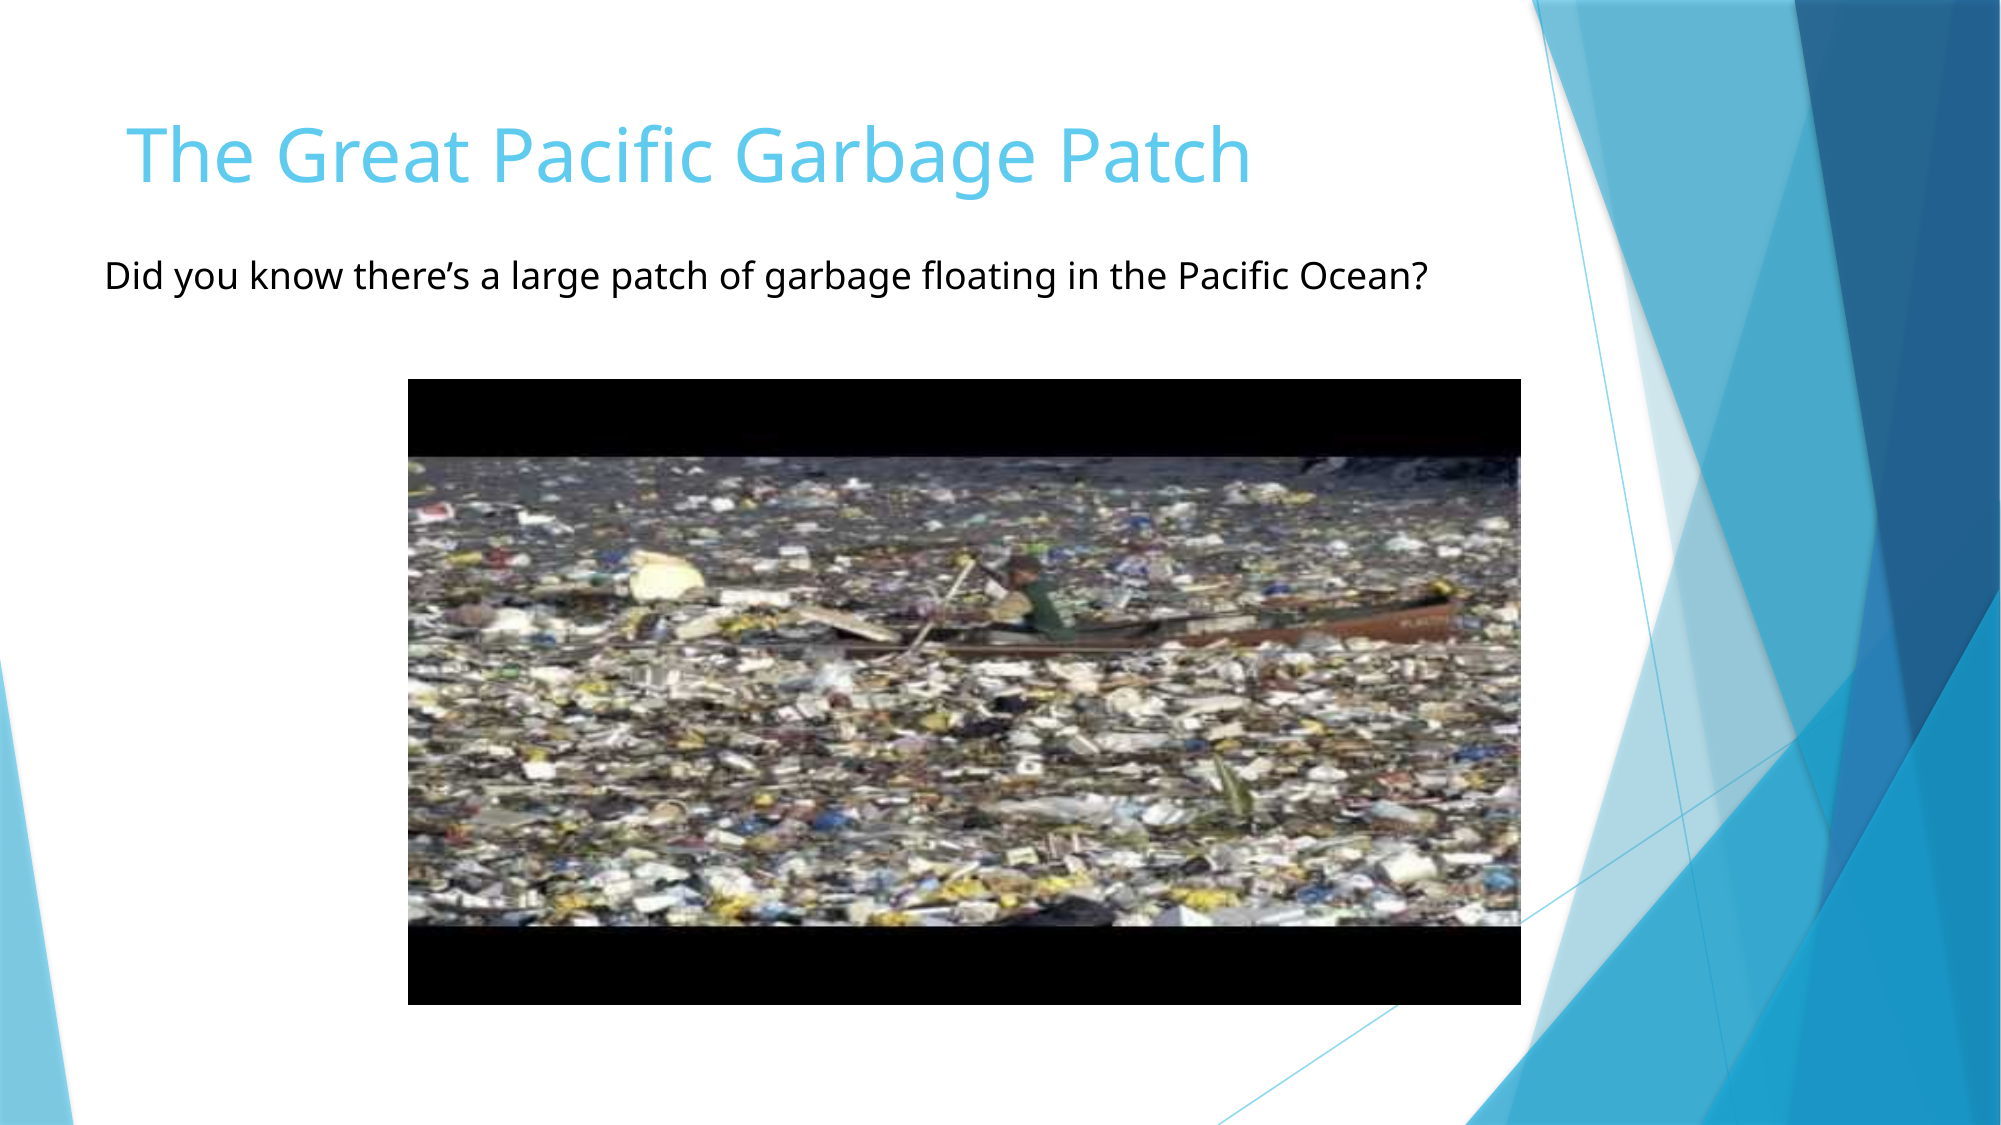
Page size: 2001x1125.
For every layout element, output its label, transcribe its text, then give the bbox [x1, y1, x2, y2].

title The Great Pacific Garbage Patch [111, 99, 1522, 317]
text_box Did you know there’s a large patch of garbage floating in the Pacific Ocean? [89, 244, 1498, 350]
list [407, 378, 1522, 1006]
